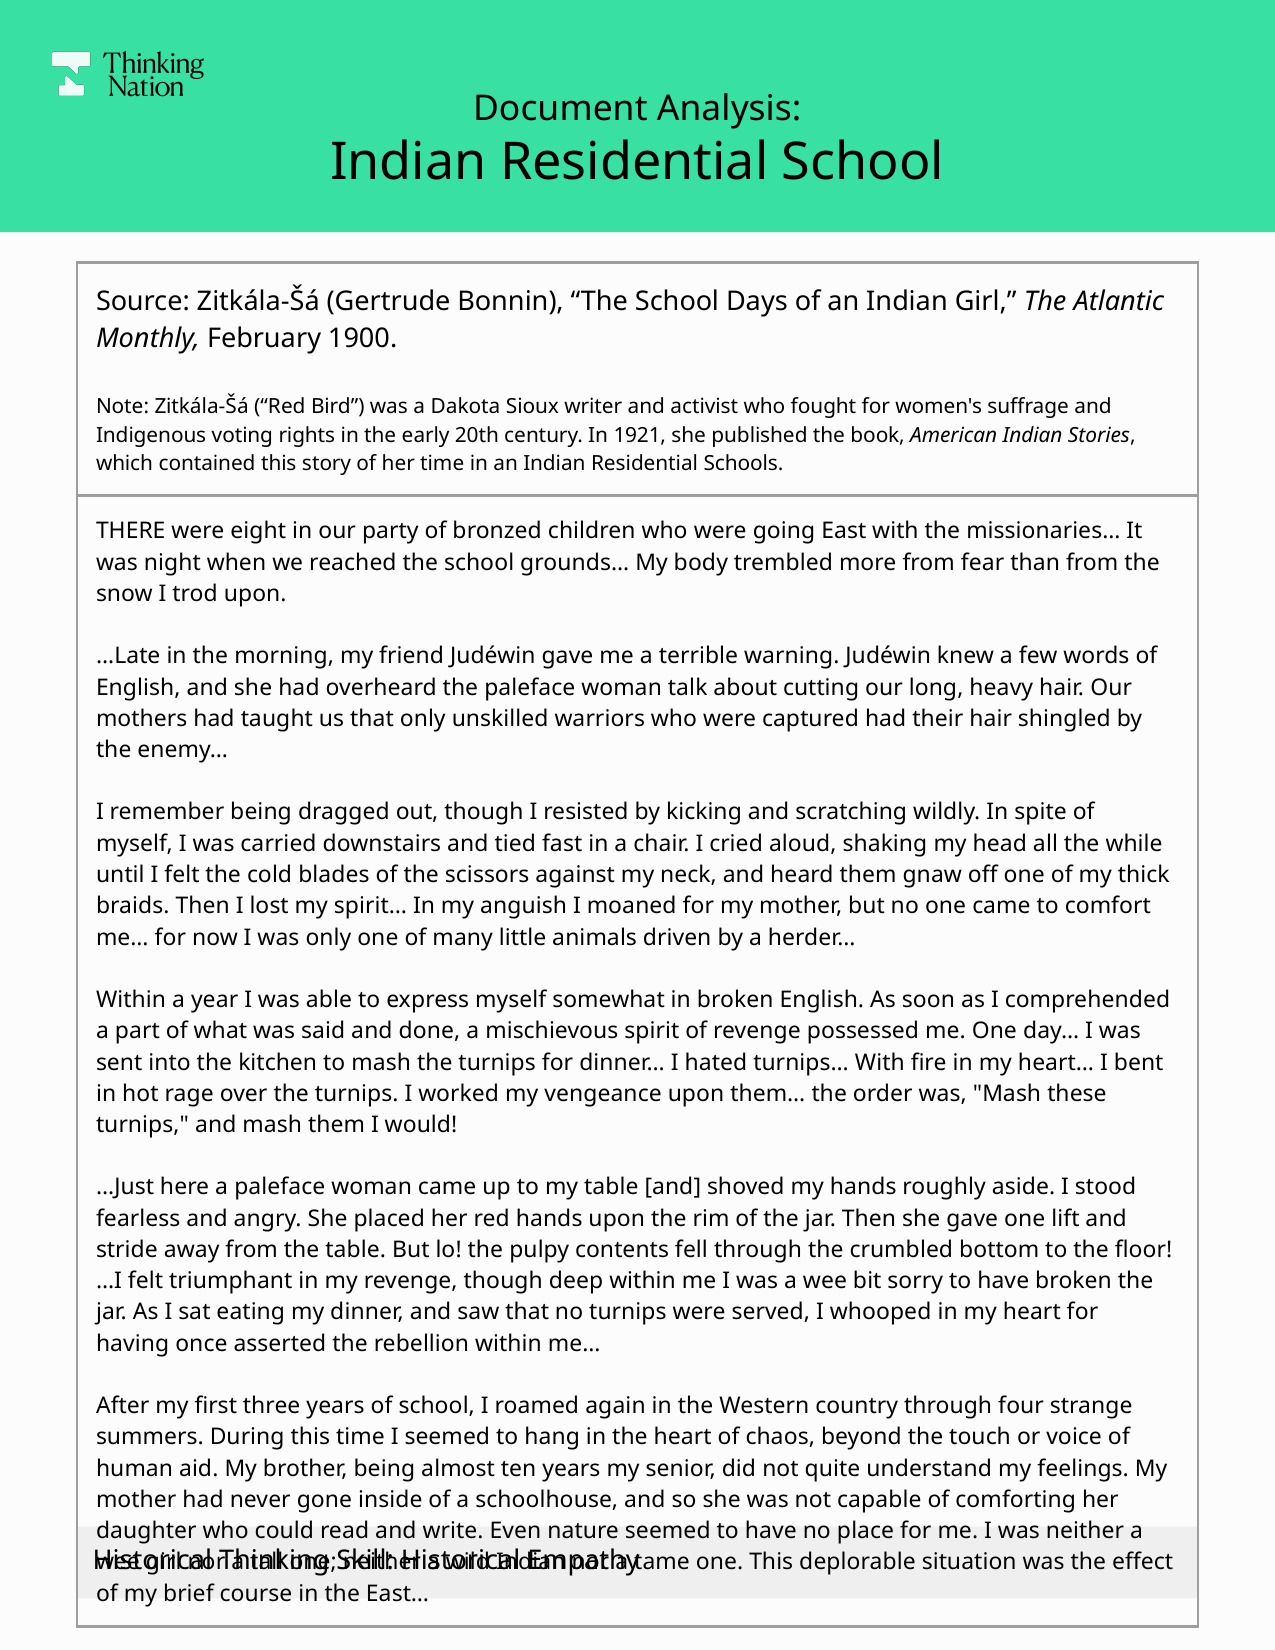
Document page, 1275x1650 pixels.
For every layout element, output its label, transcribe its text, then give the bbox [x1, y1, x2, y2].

text_box Document Analysis: Indian Residential School [0, 0, 1275, 233]
table_header Source: Zitkála-Šá (Gertrude Bonnin), “The School Days of an Indian Girl,” The Atlantic Monthly, February 1900. Note: Zitkála-Šá (“Red Bird”) was a Dakota Sioux writer and activist who fought for women's suffrage and Indigenous voting rights in the early 20th century. In 1921, she published the book, American Indian Stories, which contained this story of her time in an Indian Residential Schools. [78, 264, 1197, 494]
picture [35, 37, 210, 110]
table_cell THERE were eight in our party of bronzed children who were going East with the missionaries… It was night when we reached the school grounds… My body trembled more from fear than from the snow I trod upon. …Late in the morning, my friend Judéwin gave me a terrible warning. Judéwin knew a few words of English, and she had overheard the paleface woman talk about cutting our long, heavy hair. Our mothers had taught us that only unskilled warriors who were captured had their hair shingled by the enemy… I remember being dragged out, though I resisted by kicking and scratching wildly. In spite of myself, I was carried downstairs and tied fast in a chair. I cried aloud, shaking my head all the while until I felt the cold blades of the scissors against my neck, and heard them gnaw off one of my thick braids. Then I lost my spirit… In my anguish I moaned for my mother, but no one came to comfort me… for now I was only one of many little animals driven by a herder… Within a year I was able to express myself somewhat in broken English. As soon as I comprehended a part of what was said and done, a mischievous spirit of revenge possessed me. One day… I was sent into the kitchen to mash the turnips for dinner… I hated turnips… With fire in my heart… I bent in hot rage over the turnips. I worked my vengeance upon them… the order was, "Mash these turnips," and mash them I would! …Just here a paleface woman came up to my table [and] shoved my hands roughly aside. I stood fearless and angry. She placed her red hands upon the rim of the jar. Then she gave one lift and stride away from the table. But lo! the pulpy contents fell through the crumbled bottom to the floor! …I felt triumphant in my revenge, though deep within me I was a wee bit sorry to have broken the jar. As I sat eating my dinner, and saw that no turnips were served, I whooped in my heart for having once asserted the rebellion within me… After my first three years of school, I roamed again in the Western country through four strange summers. During this time I seemed to hang in the heart of chaos, beyond the touch or voice of human aid. My brother, being almost ten years my senior, did not quite understand my feelings. My mother had never gone inside of a schoolhouse, and so she was not capable of comforting her daughter who could read and write. Even nature seemed to have no place for me. I was neither a wee girl nor a tall one; neither a wild Indian nor a tame one. This deplorable situation was the effect of my brief course in the East… [78, 497, 1197, 1625]
